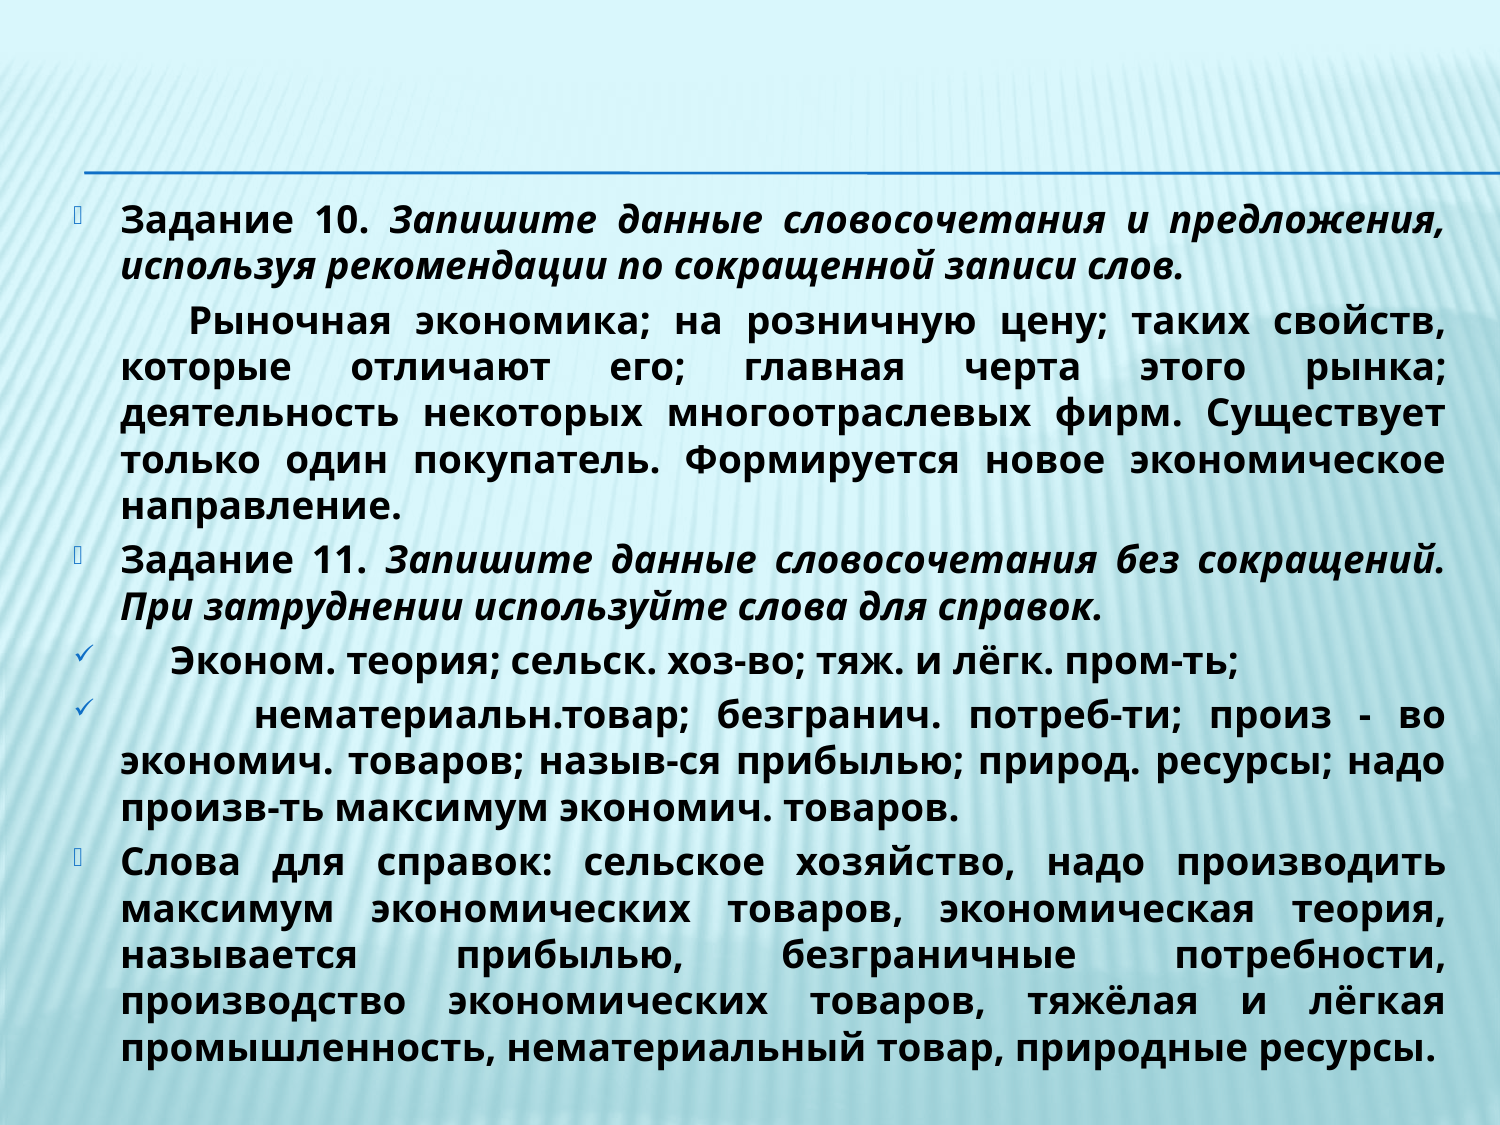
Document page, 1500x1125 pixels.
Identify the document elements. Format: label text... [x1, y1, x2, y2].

list Задание 10. Запишите данные словосочетания и предложения, используя рекомендации по сокращенной записи слов. Рыночная экономика; на розничную цену; таких свойств, которые отличают его; главная черта этого рынка; деятельность некоторых многоотраслевых фирм. Существует только один покупатель. Формируется новое экономическое направление. Задание 11. Запишите данные словосочетания без сокращений. При затруднении используйте слова для справок. Эконом. теория; сельск. хоз-во; тяж. и лёгк. пром-ть; нематериальн.товар; безгранич. потреб-ти; произ - во экономич. товаров; назыв-ся прибылью; природ. ресурсы; надо произв-ть максимум экономич. товаров. Слова для справок: сельское хозяйство, надо производить максимум экономических товаров, экономическая теория, называется прибылью, безграничные потребности, производство экономических товаров, тяжёлая и лёгкая промышленность, нематериальный товар, природные ресурсы. [58, 187, 1462, 1079]
